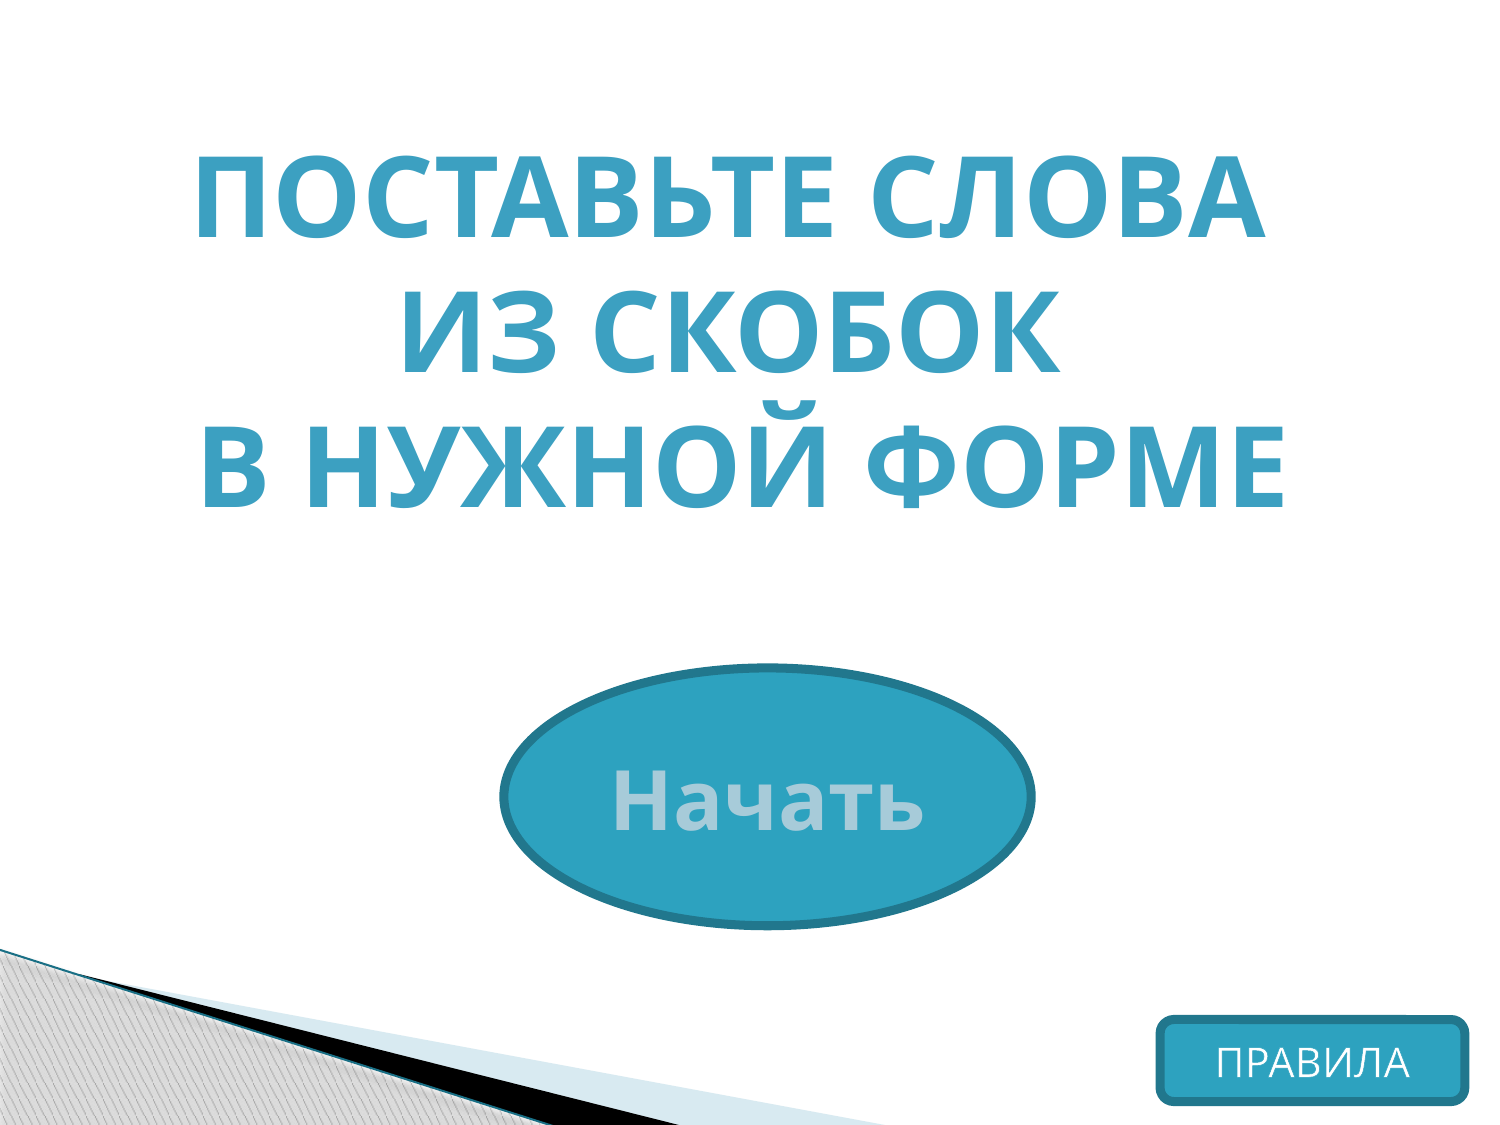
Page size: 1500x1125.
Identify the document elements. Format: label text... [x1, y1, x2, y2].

text_box Поставьте слова из скобок в нужной форме [174, 117, 1312, 538]
text_box ПРАВИЛА [1155, 1014, 1470, 1107]
text_box Начать [499, 663, 1036, 931]
